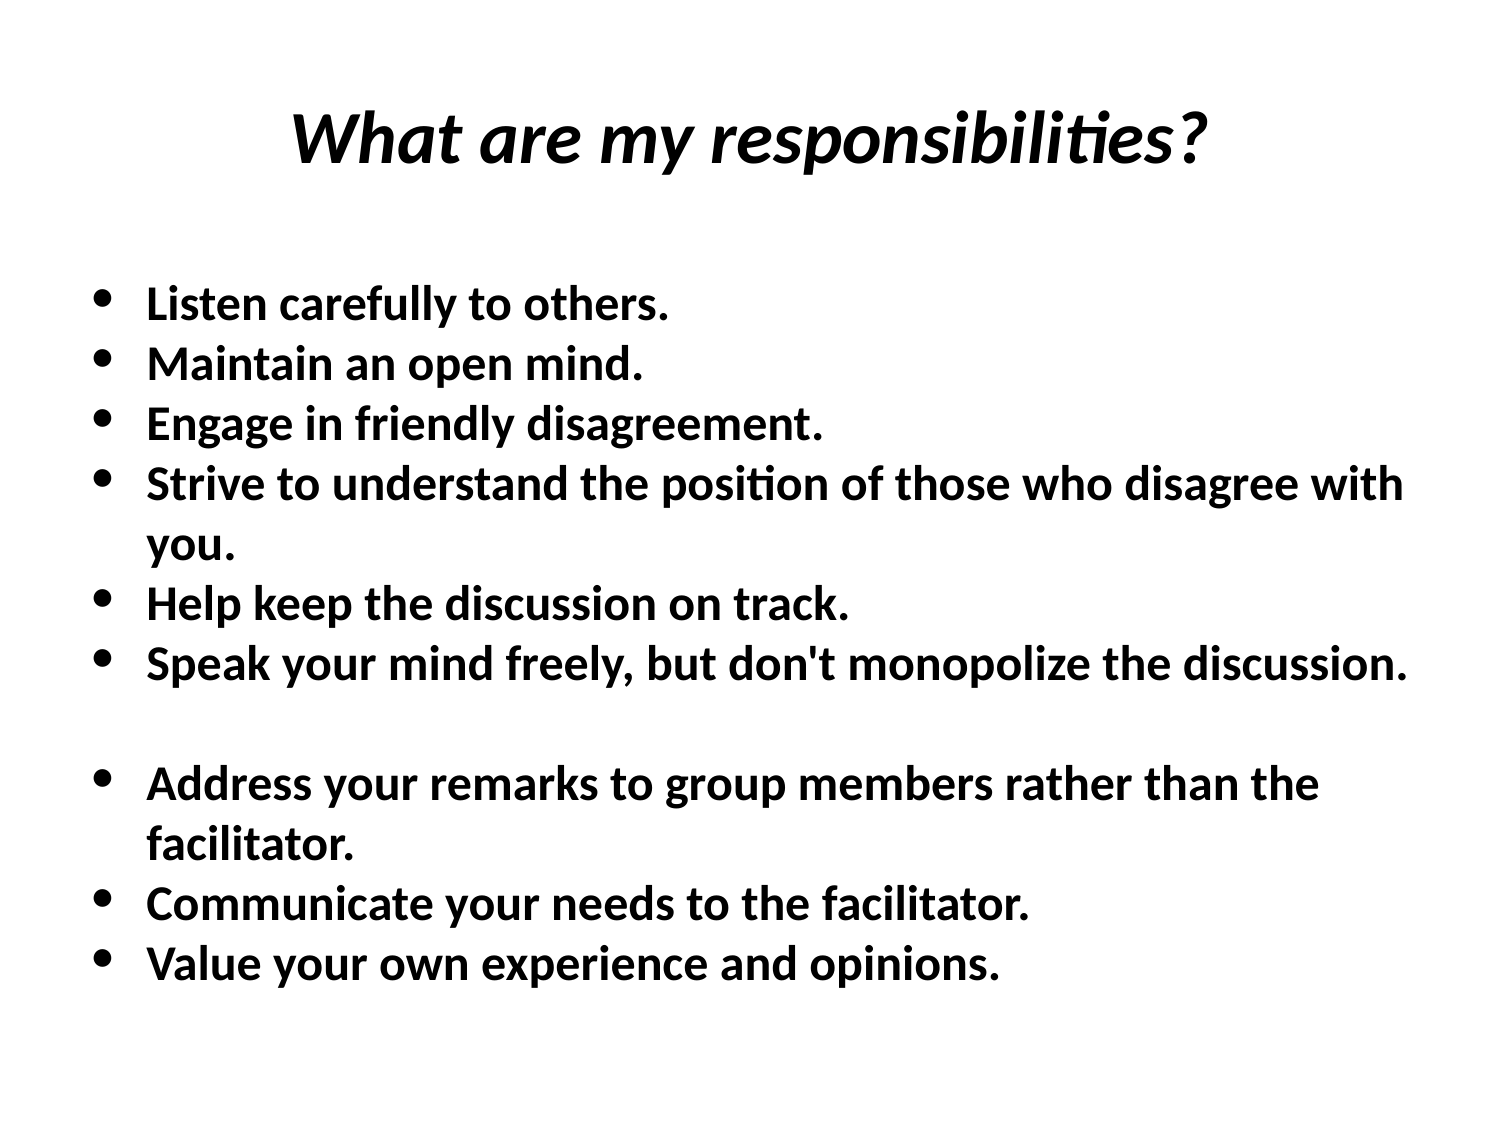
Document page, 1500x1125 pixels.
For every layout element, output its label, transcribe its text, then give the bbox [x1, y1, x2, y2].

title What are my responsibilities? [75, 45, 1425, 233]
list Listen carefully to others. Maintain an open mind. Engage in friendly disagreement. Strive to understand the position of those who disagree with you. Help keep the discussion on track. Speak your mind freely, but don't monopolize the discussion. Address your remarks to group members rather than the facilitator. Communicate your needs to the facilitator. Value your own experience and opinions. [75, 262, 1425, 1005]
